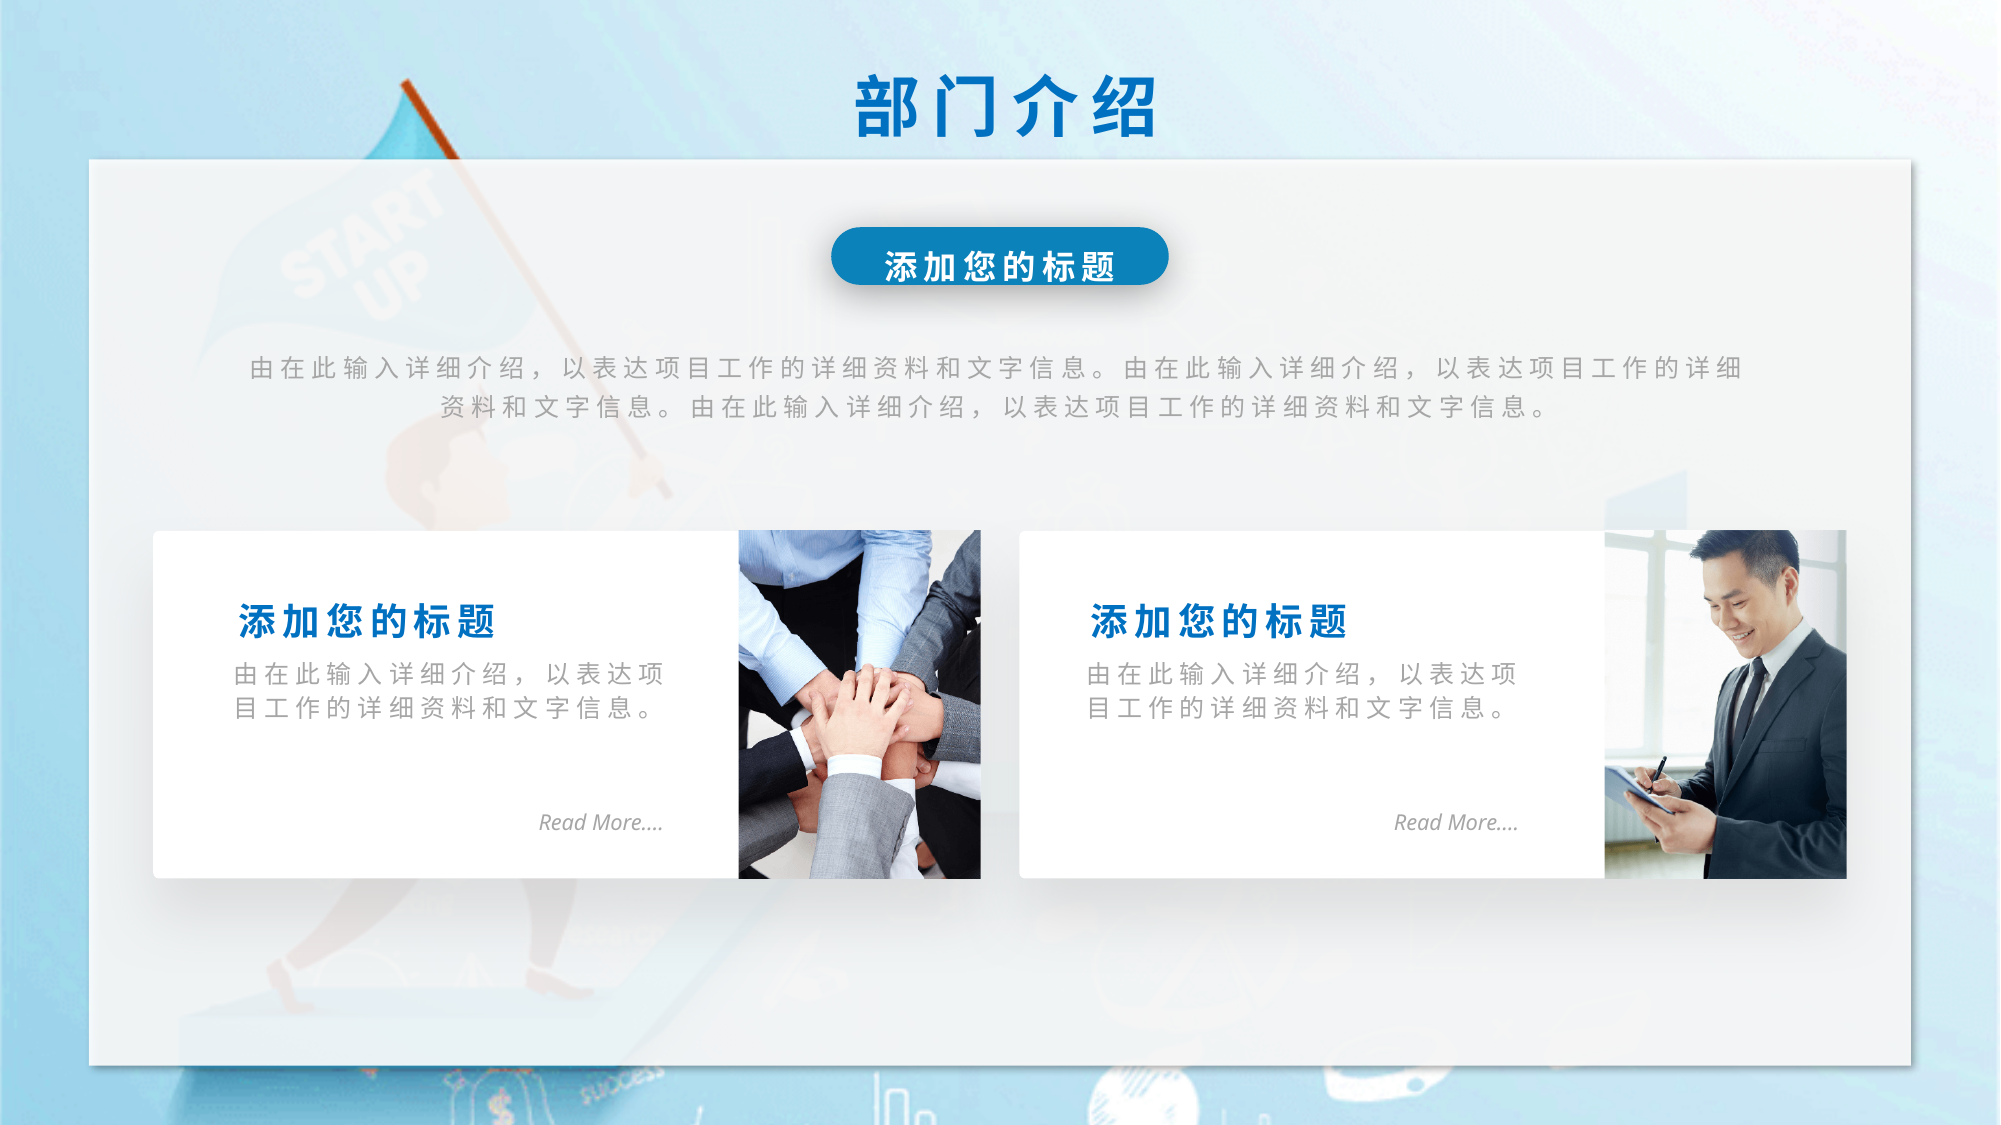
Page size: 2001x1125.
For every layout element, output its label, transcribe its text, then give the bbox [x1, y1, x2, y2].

picture [0, 0, 2000, 1125]
text_box Read More…. [523, 801, 680, 843]
text_box 由在此输入详细介绍，以表达项目工作的详细资料和文字信息。由在此输入详细介绍，以表达项目工作的详细资料和文字信息。由在此输入详细介绍，以表达项目工作的详细资料和文字信息。 [227, 336, 1773, 465]
text_box 添加您的标题 [830, 226, 1170, 286]
text_box 部门介绍 [738, 58, 1273, 150]
text_box [1604, 530, 1848, 879]
text_box [738, 530, 982, 879]
text_box 由在此输入详细介绍，以表达项目工作的详细资料和文字信息。 [218, 647, 700, 768]
text_box [152, 529, 977, 880]
text_box 由在此输入详细介绍，以表达项目工作的详细资料和文字信息。 [1071, 647, 1553, 768]
text_box 添加您的标题 [224, 567, 511, 651]
text_box [1018, 529, 1844, 880]
text_box 添加您的标题 [1075, 567, 1362, 651]
text_box Read More…. [1379, 801, 1535, 843]
